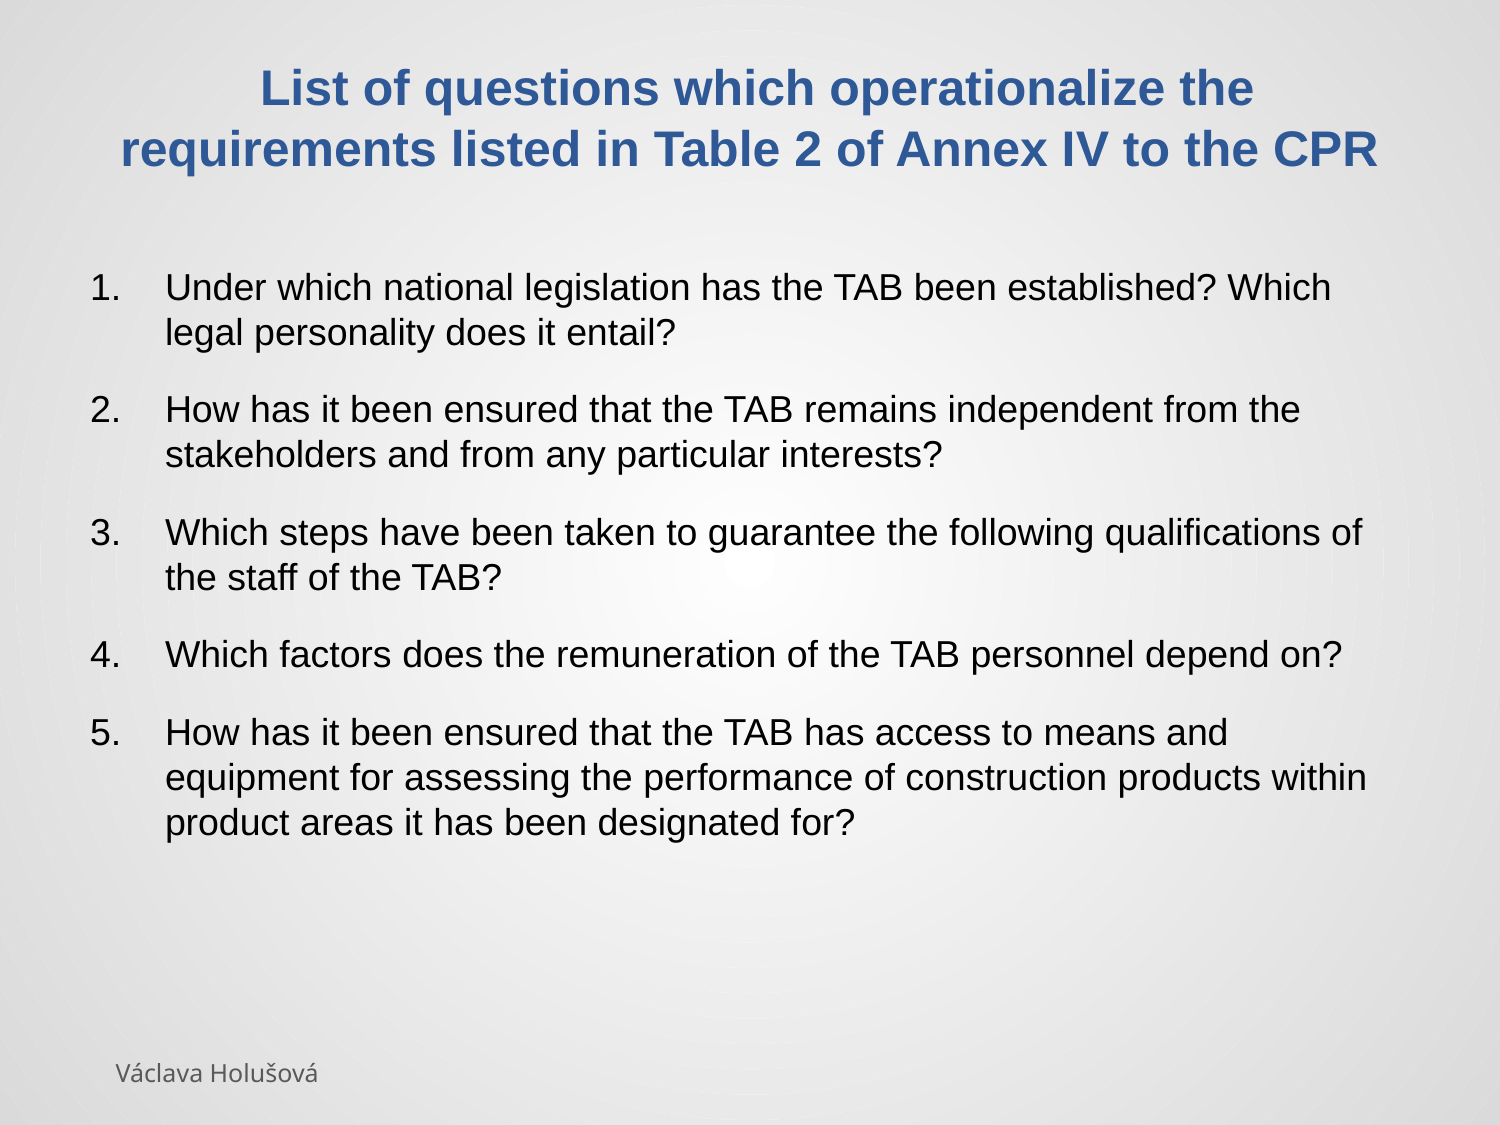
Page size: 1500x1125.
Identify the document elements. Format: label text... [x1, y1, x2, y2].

title List of questions which operationalize the requirements listed in Table 2 of Annex IV to the CPR [75, 42, 1425, 185]
footer Václava Holušová [108, 1042, 576, 1103]
list Under which national legislation has the TAB been established? Which legal personality does it entail? How has it been ensured that the TAB remains independent from the stakeholders and from any particular interests? Which steps have been taken to guarantee the following qualifications of the staff of the TAB? Which factors does the remuneration of the TAB personnel depend on? How has it been ensured that the TAB has access to means and equipment for assessing the performance of construction products within product areas it has been designated for? [75, 255, 1425, 1071]
